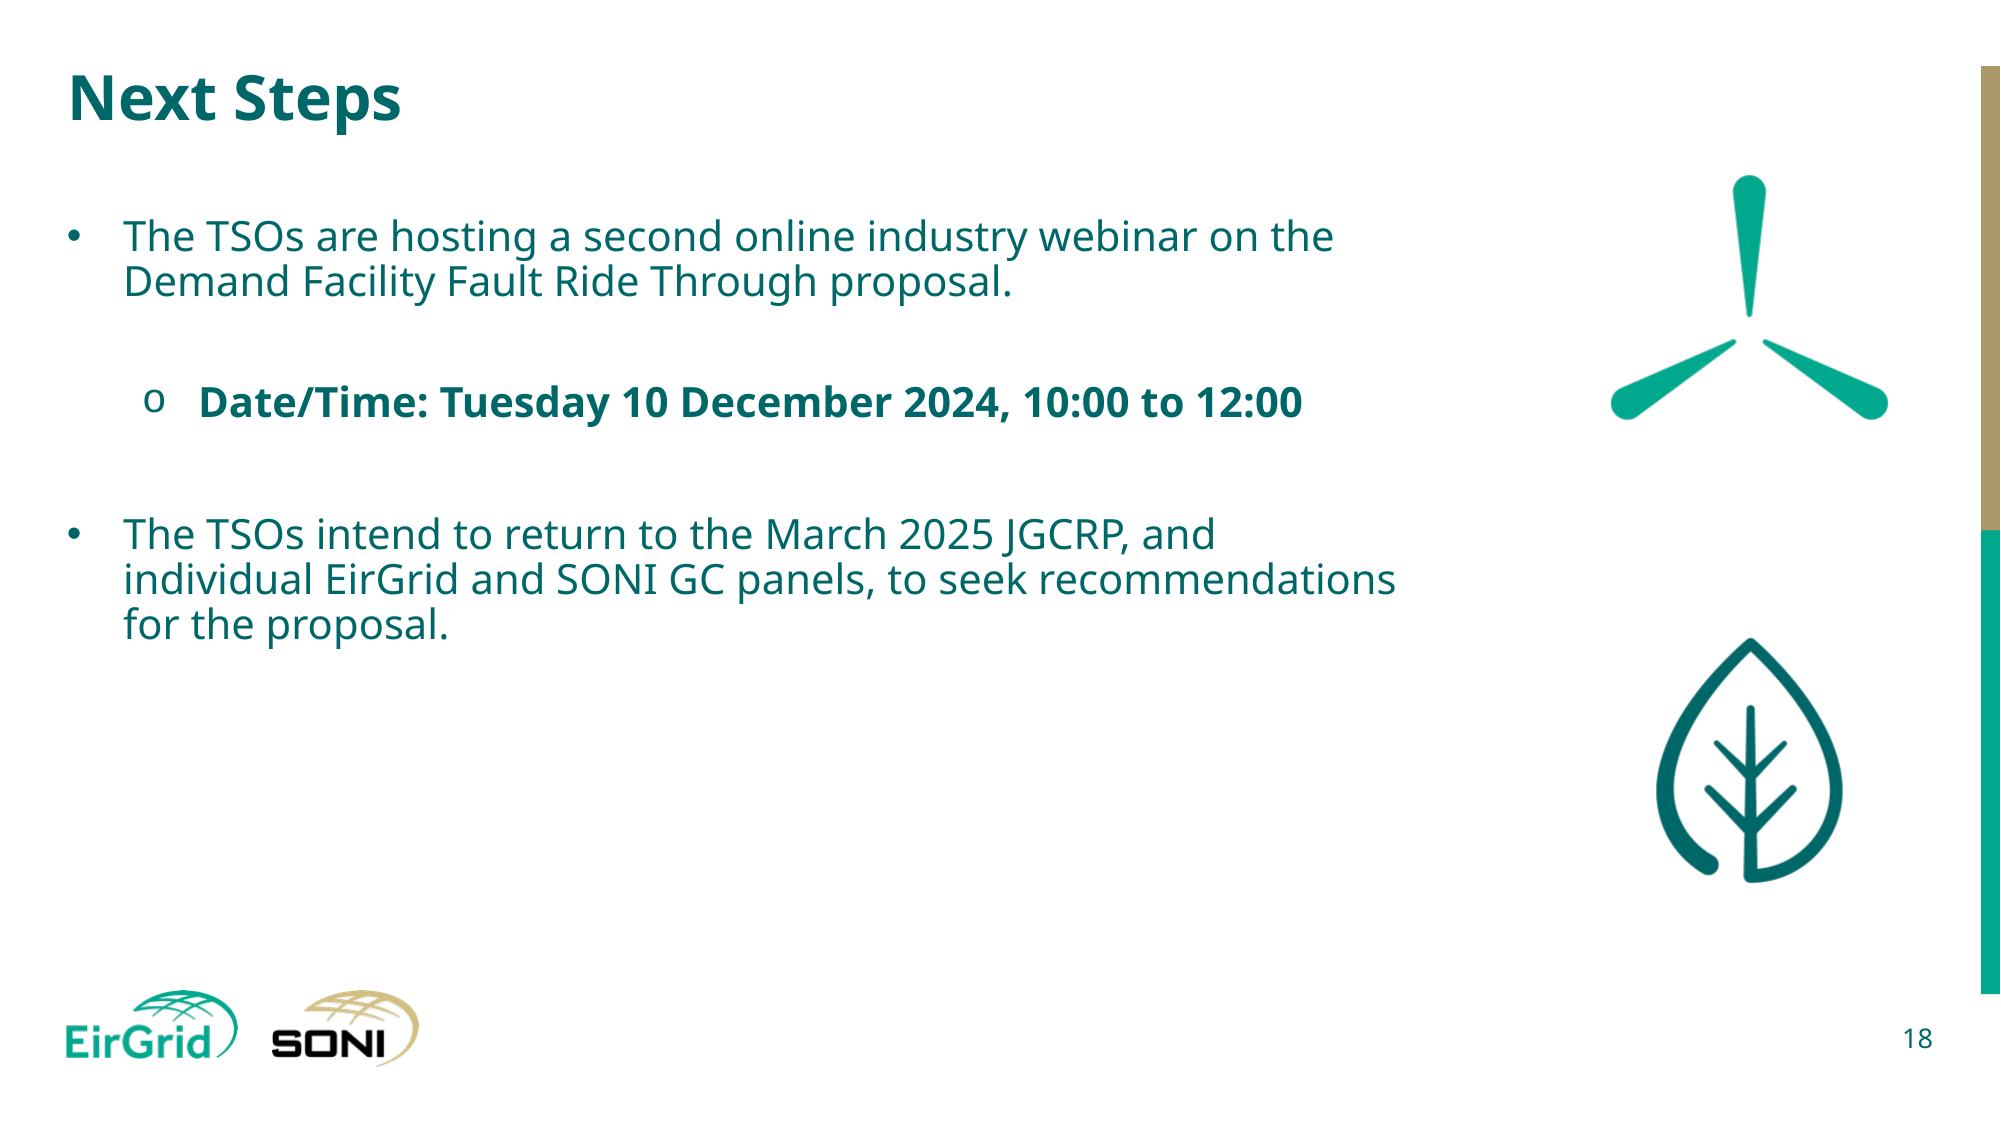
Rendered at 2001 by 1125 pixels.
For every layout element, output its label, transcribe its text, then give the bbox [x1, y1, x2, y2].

slide_number 18 [1858, 992, 1933, 1059]
list The TSOs are hosting a second online industry webinar on the Demand Facility Fault Ride Through proposal. Date/Time: Tuesday 10 December 2024, 10:00 to 12:00 The TSOs intend to return to the March 2025 JGCRP, and individual EirGrid and SONI GC panels, to seek recommendations for the proposal. [66, 215, 1419, 954]
picture [1518, 66, 1981, 992]
title Next Steps [67, 66, 1420, 215]
picture [66, 990, 238, 1059]
picture [272, 990, 419, 1067]
